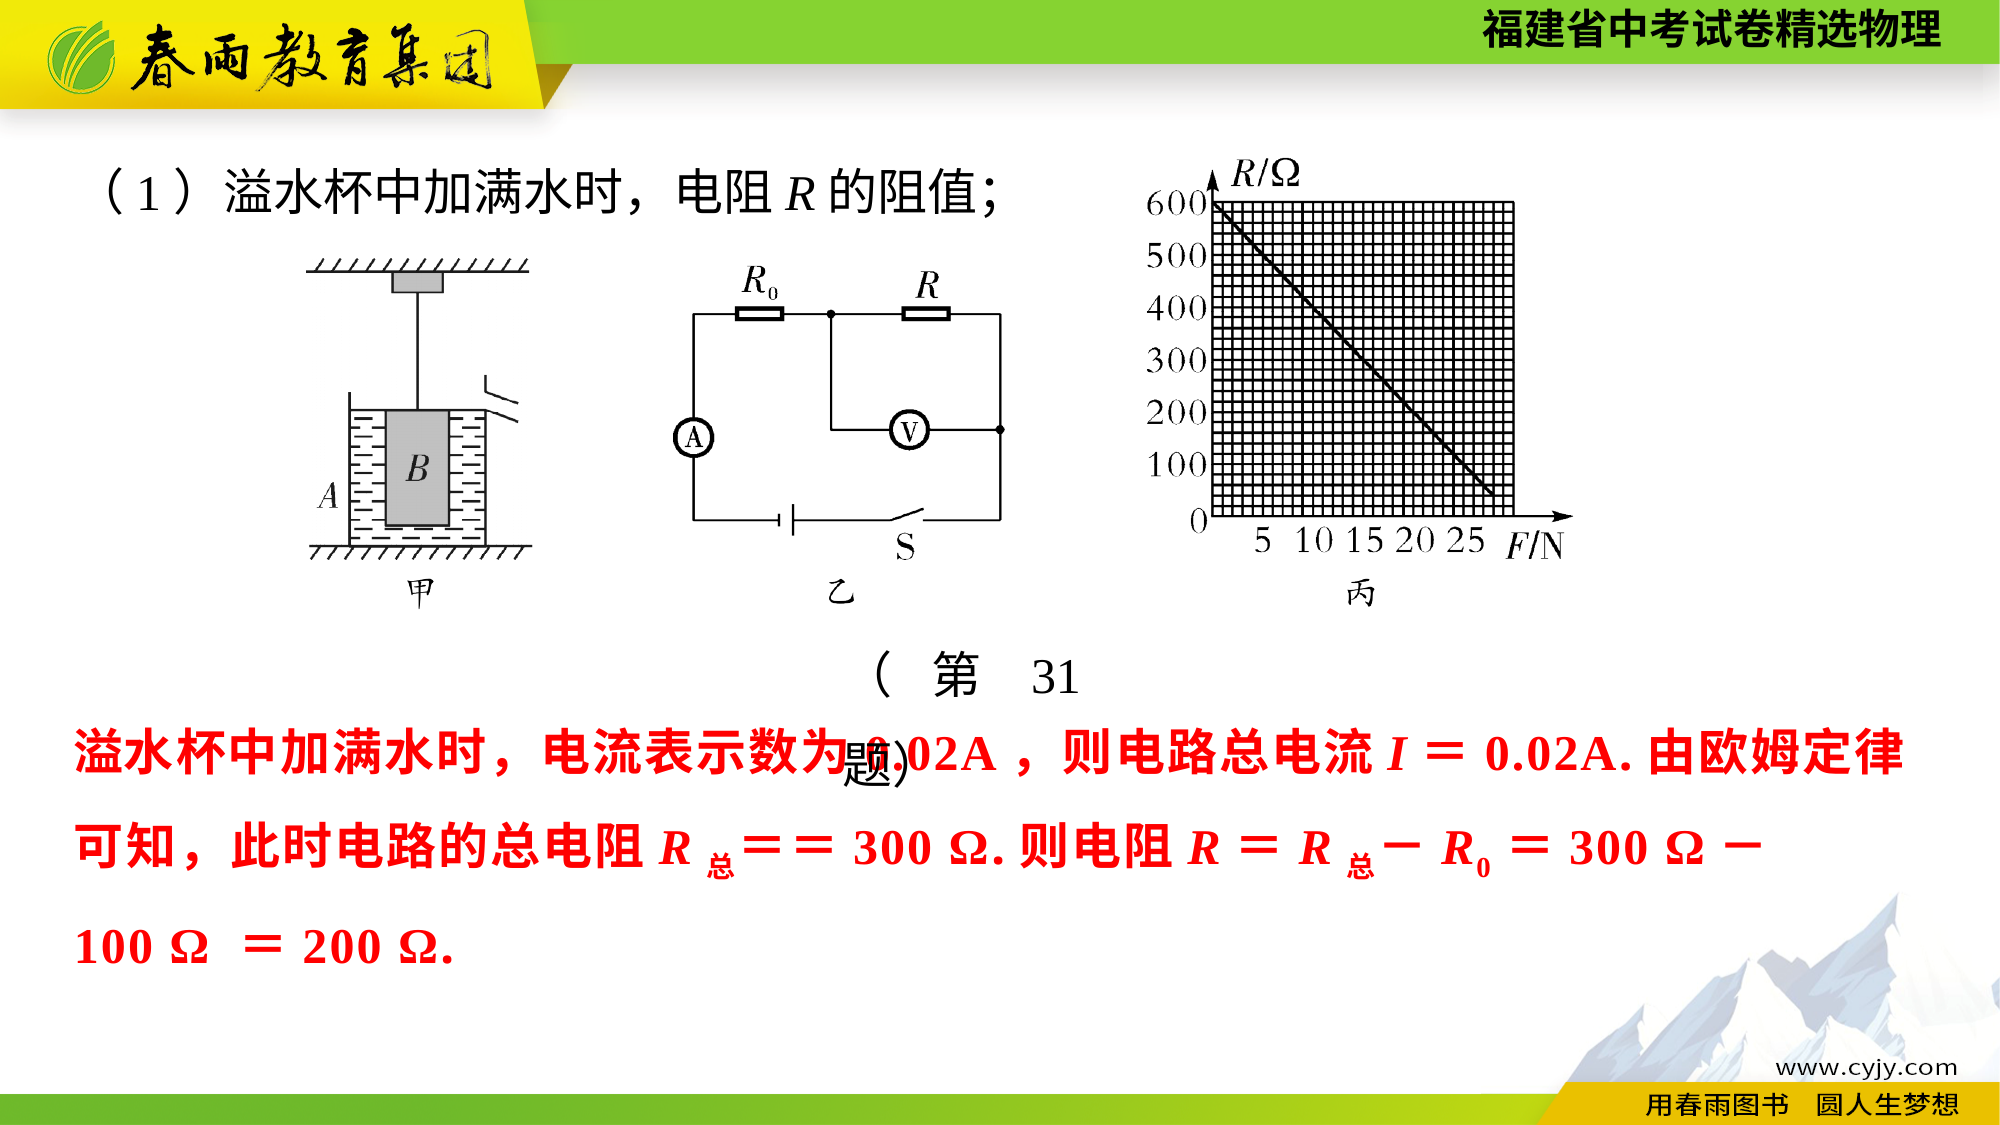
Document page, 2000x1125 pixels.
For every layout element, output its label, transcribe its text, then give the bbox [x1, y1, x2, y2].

list （1）溢水杯中加满水时，电阻R的阻值； [59, 122, 1944, 217]
text_box （第31题） [828, 624, 1108, 711]
picture [0, 0, 2000, 1125]
